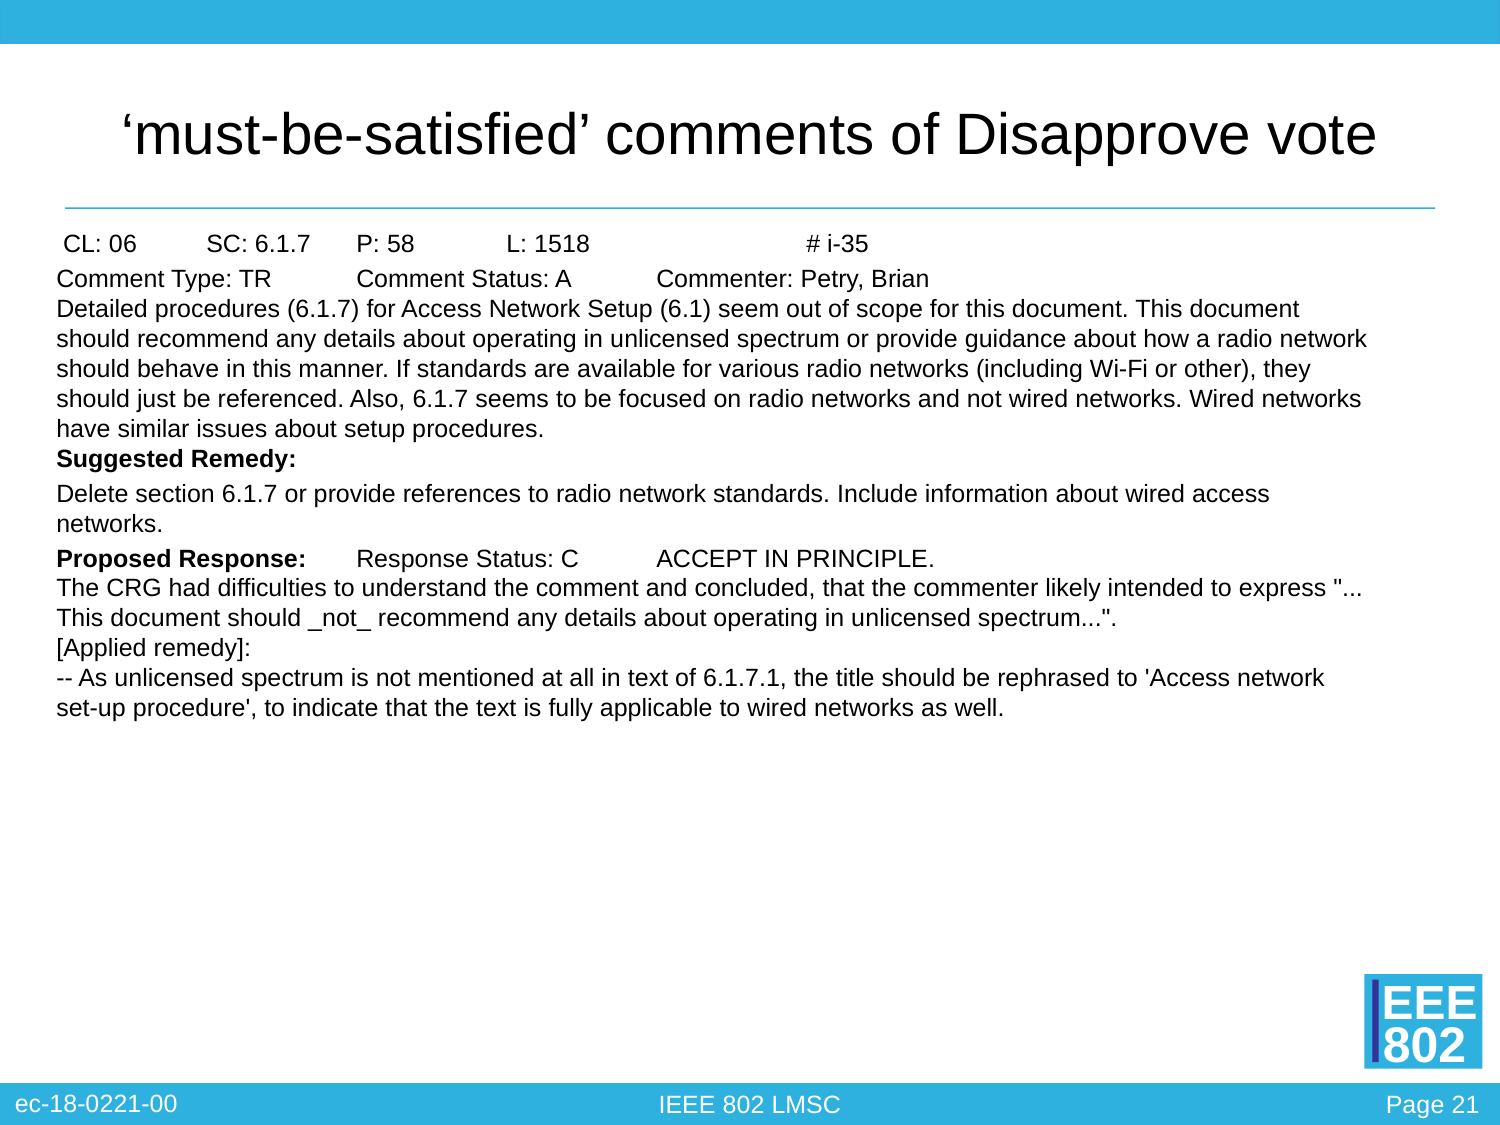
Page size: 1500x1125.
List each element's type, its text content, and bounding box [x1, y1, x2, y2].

list CL: 06 SC: 6.1.7 P: 58 L: 1518 # i-35 Comment Type: TR Comment Status: A Commenter: Petry, Brian Detailed procedures (6.1.7) for Access Network Setup (6.1) seem out of scope for this document. This document should recommend any details about operating in unlicensed spectrum or provide guidance about how a radio network should behave in this manner. If standards are available for various radio networks (including Wi-Fi or other), they should just be referenced. Also, 6.1.7 seems to be focused on radio networks and not wired networks. Wired networks have similar issues about setup procedures. Suggested Remedy: Delete section 6.1.7 or provide references to radio network standards. Include information about wired access networks. Proposed Response: Response Status: C ACCEPT IN PRINCIPLE. The CRG had difficulties to understand the comment and concluded, that the commenter likely intended to express "... This document should _not_ recommend any details about operating in unlicensed spectrum...". [Applied remedy]: -- As unlicensed spectrum is not mentioned at all in text of 6.1.7.1, the title should be rephrased to 'Access network set-up procedure', to indicate that the text is fully applicable to wired networks as well. [41, 220, 1392, 963]
title ‘must-be-satisfied’ comments of Disapprove vote [75, 66, 1425, 197]
